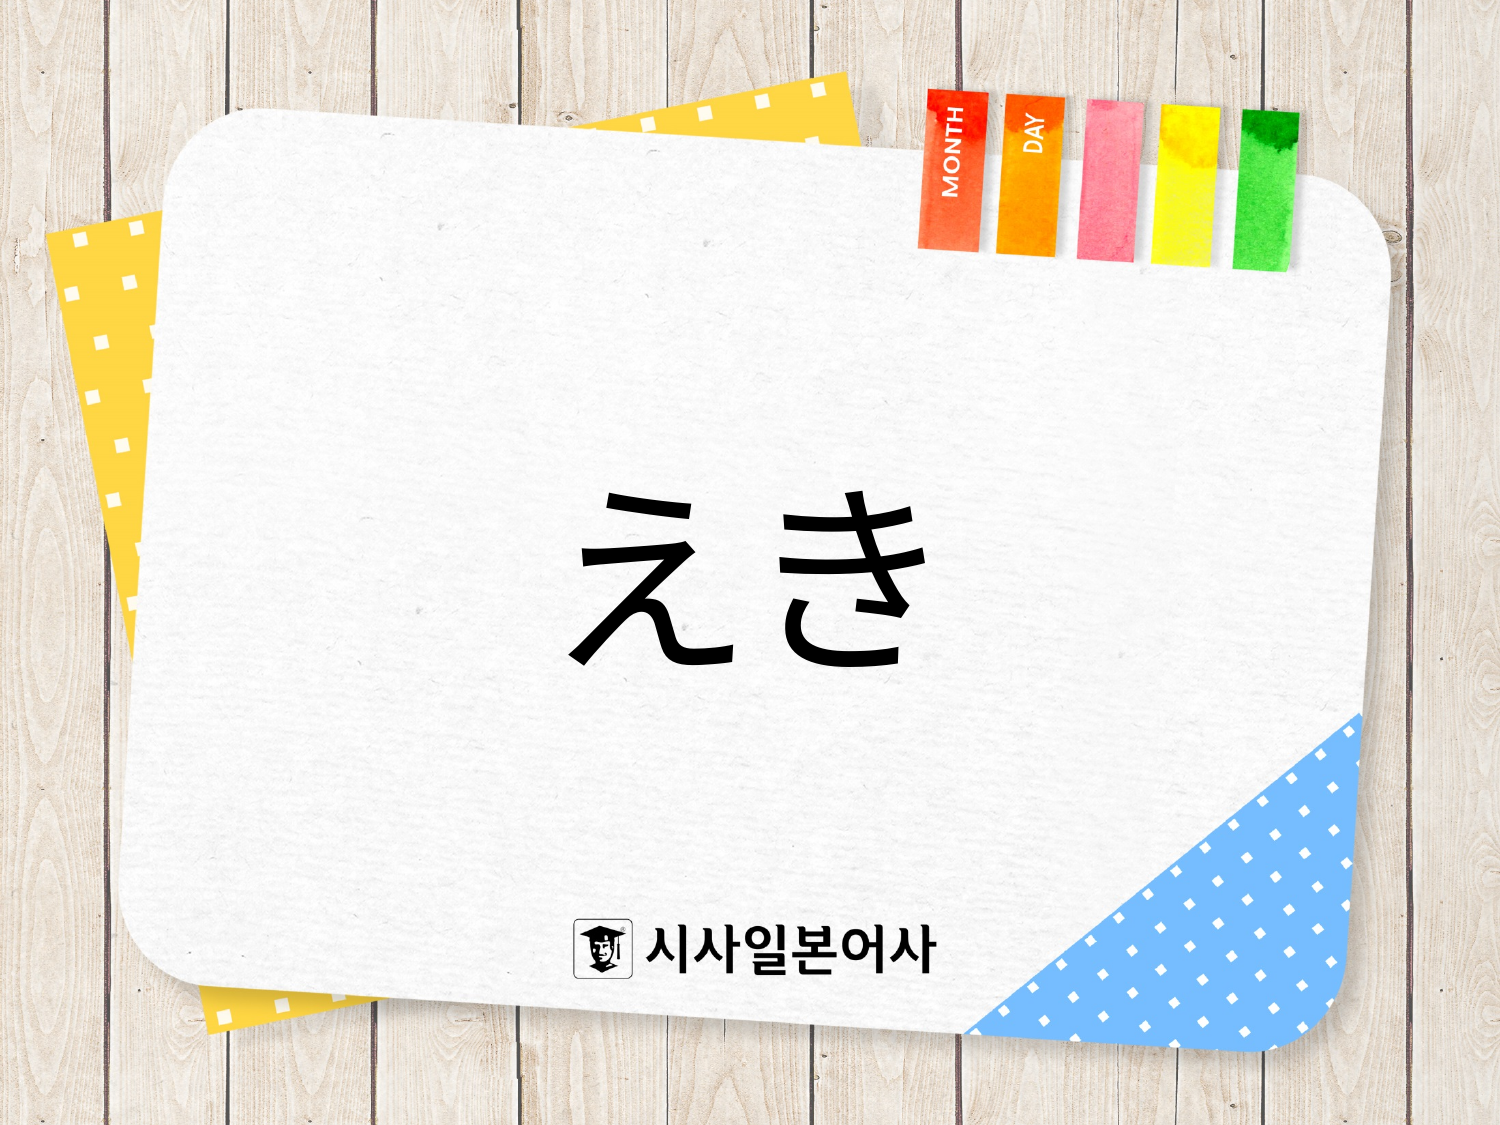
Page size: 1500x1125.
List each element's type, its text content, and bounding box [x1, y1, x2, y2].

picture [0, 0, 1500, 1125]
title えき [75, 338, 1425, 811]
